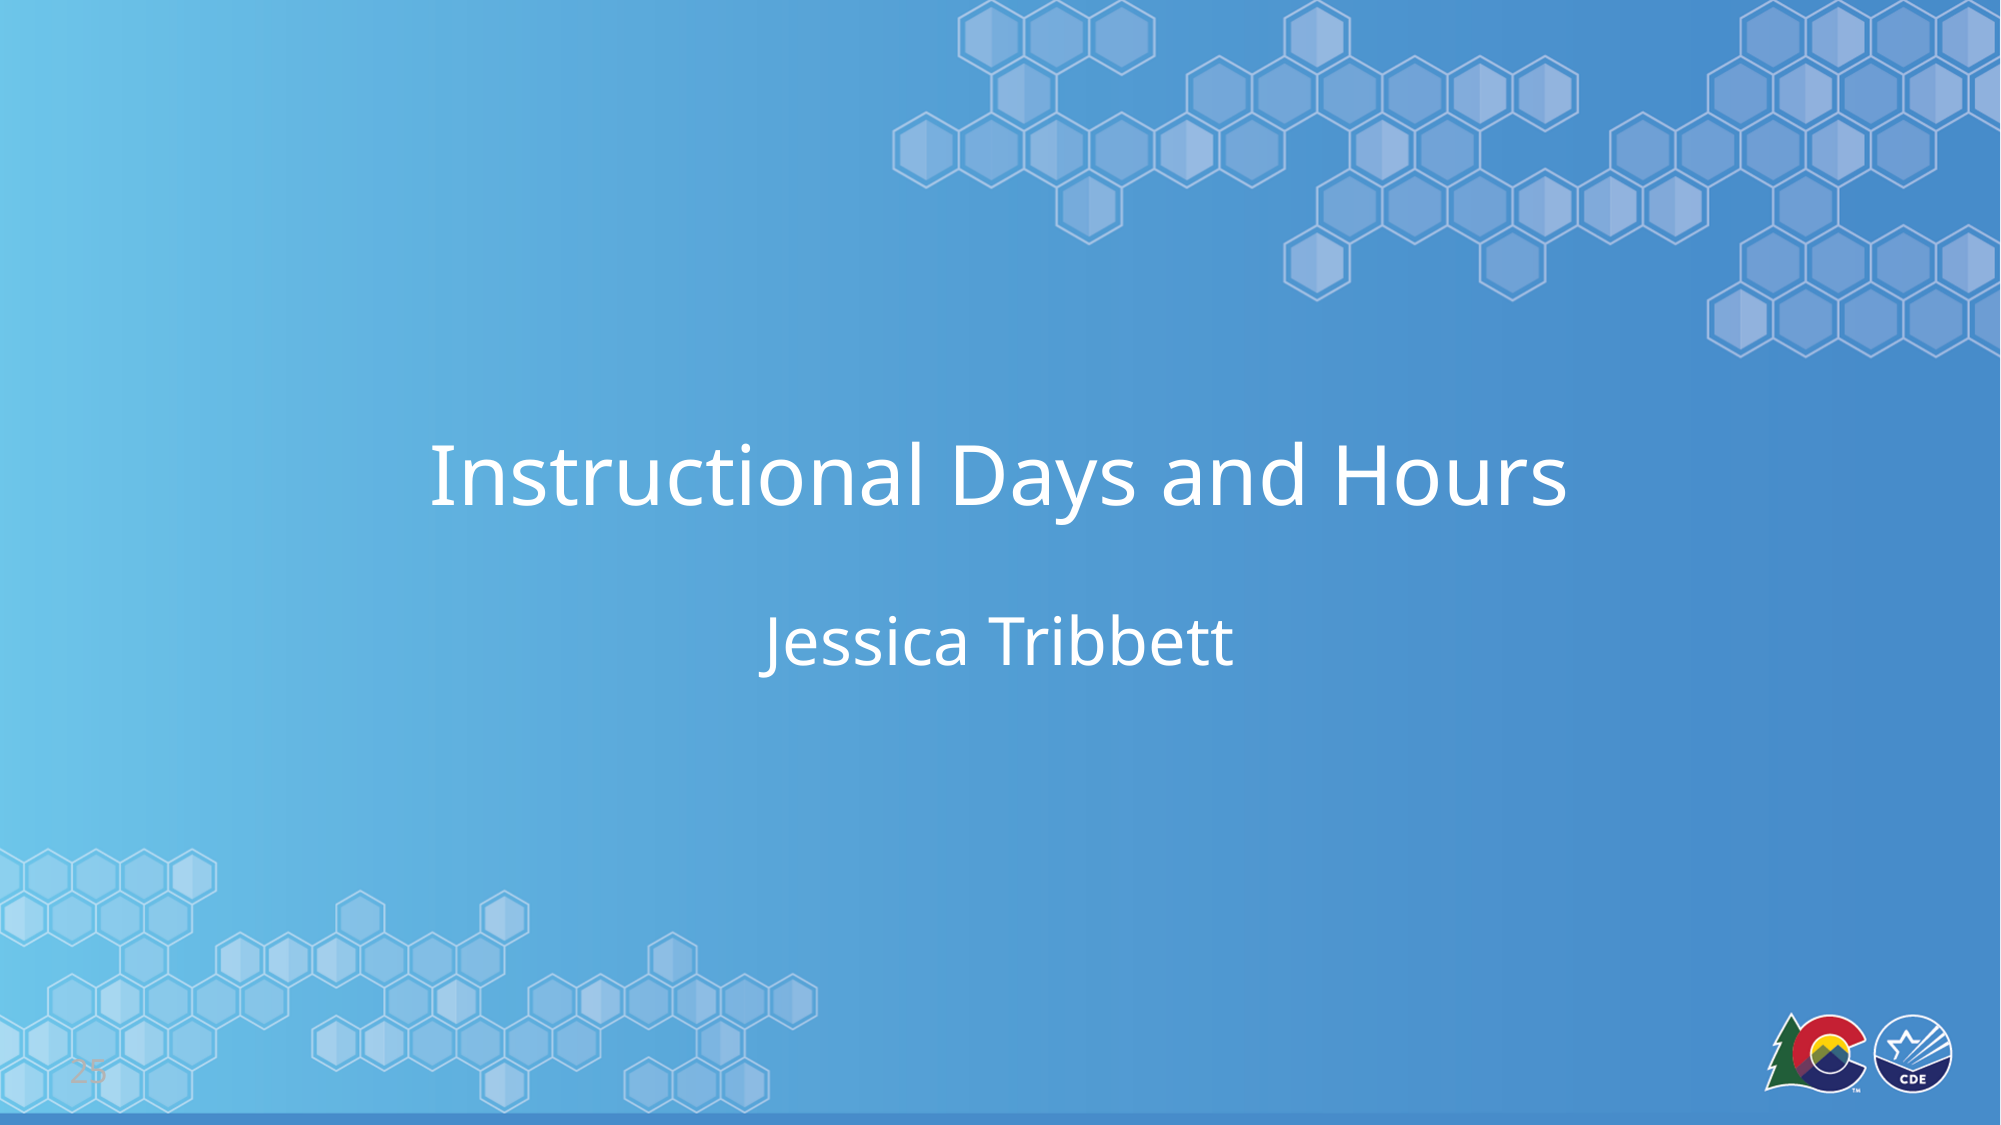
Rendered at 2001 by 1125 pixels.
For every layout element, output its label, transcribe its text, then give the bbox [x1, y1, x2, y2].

list Jessica Tribbett [0, 600, 2000, 775]
title Instructional Days and Hours [0, 425, 2000, 600]
picture [0, 0, 2001, 1125]
slide_number 25 [54, 1042, 191, 1103]
